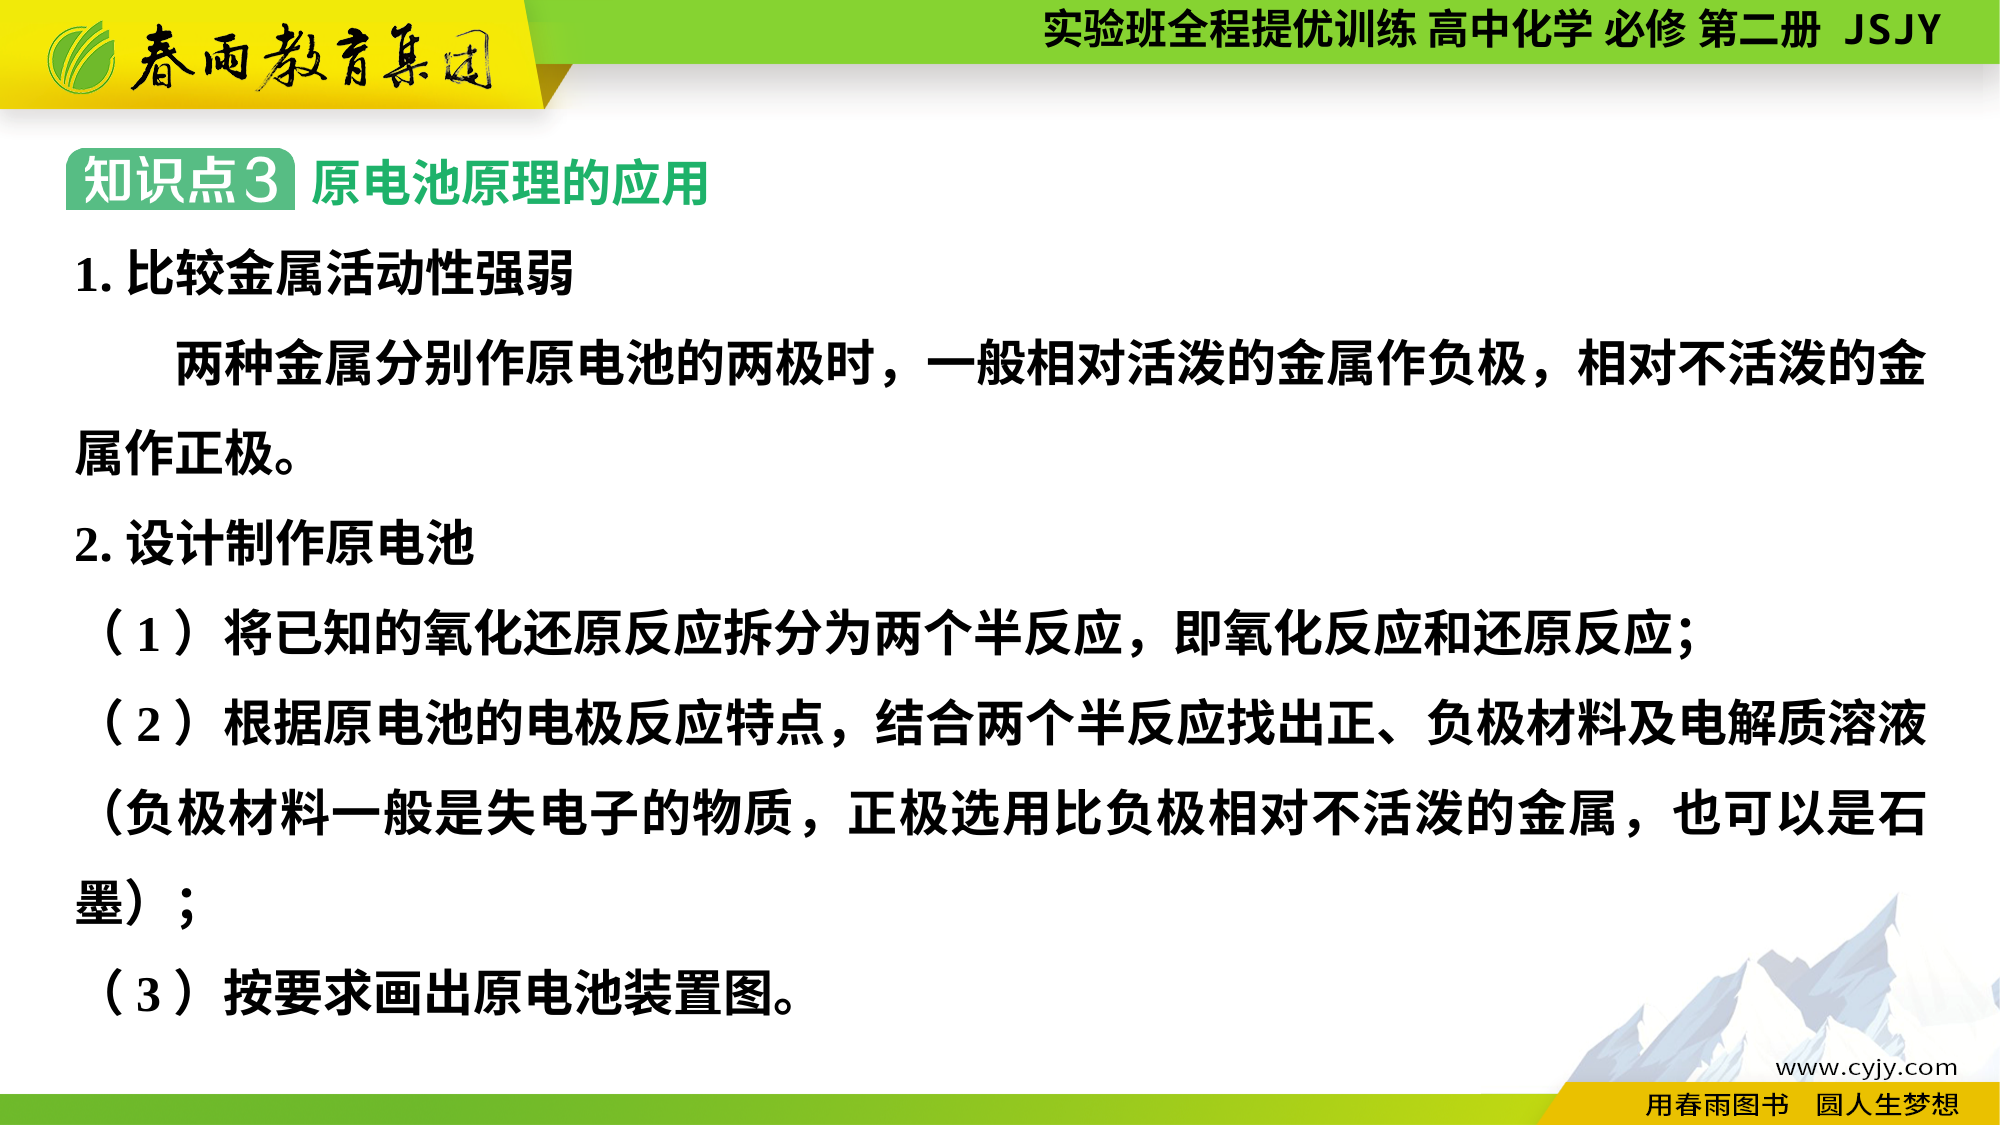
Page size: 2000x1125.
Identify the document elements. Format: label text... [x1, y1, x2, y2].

list 原电池原理的应用 1.比较金属活动性强弱 两种金属分别作原电池的两极时，一般相对活泼的金属作负极，相对不活泼的金属作正极。 2.设计制作原电池 （1）将已知的氧化还原反应拆分为两个半反应，即氧化反应和还原反应； （2）根据原电池的电极反应特点，结合两个半反应找出正、负极材料及电解质溶液（负极材料一般是失电子的物质，正极选用比负极相对不活泼的金属，也可以是石墨）； （3）按要求画出原电池装置图。 [59, 113, 1944, 1027]
picture [0, 0, 2000, 1125]
